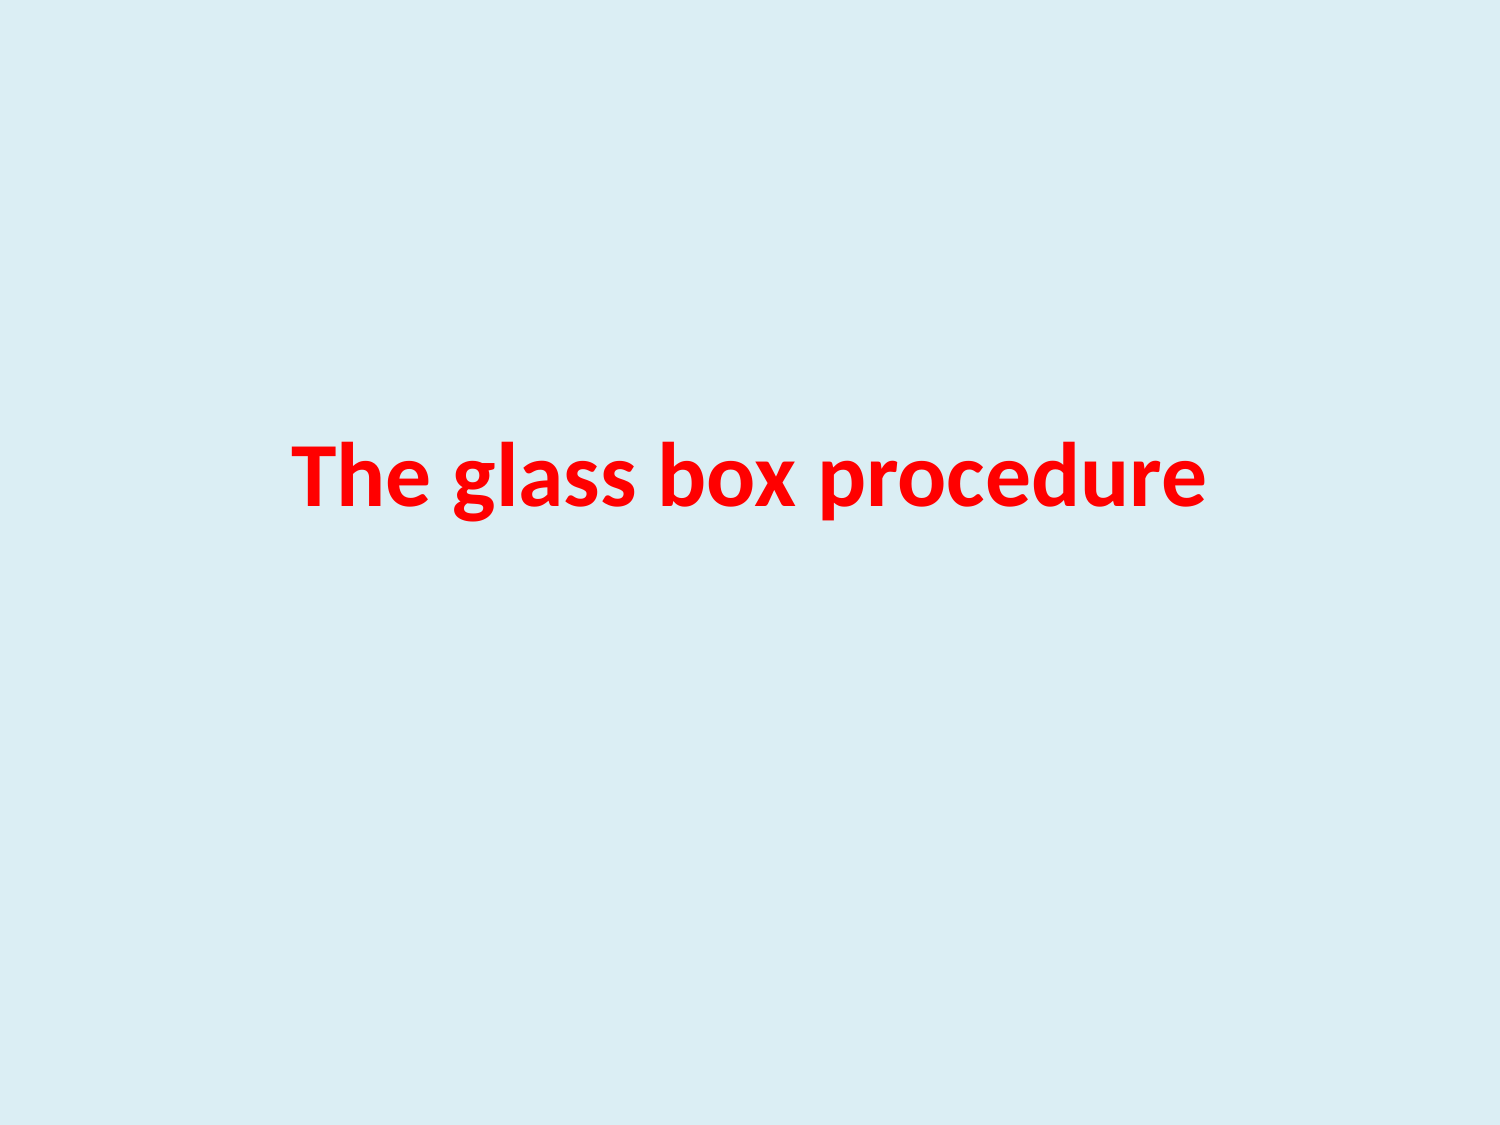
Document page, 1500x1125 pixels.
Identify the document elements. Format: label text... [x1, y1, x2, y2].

title The glass box procedure [112, 349, 1388, 591]
